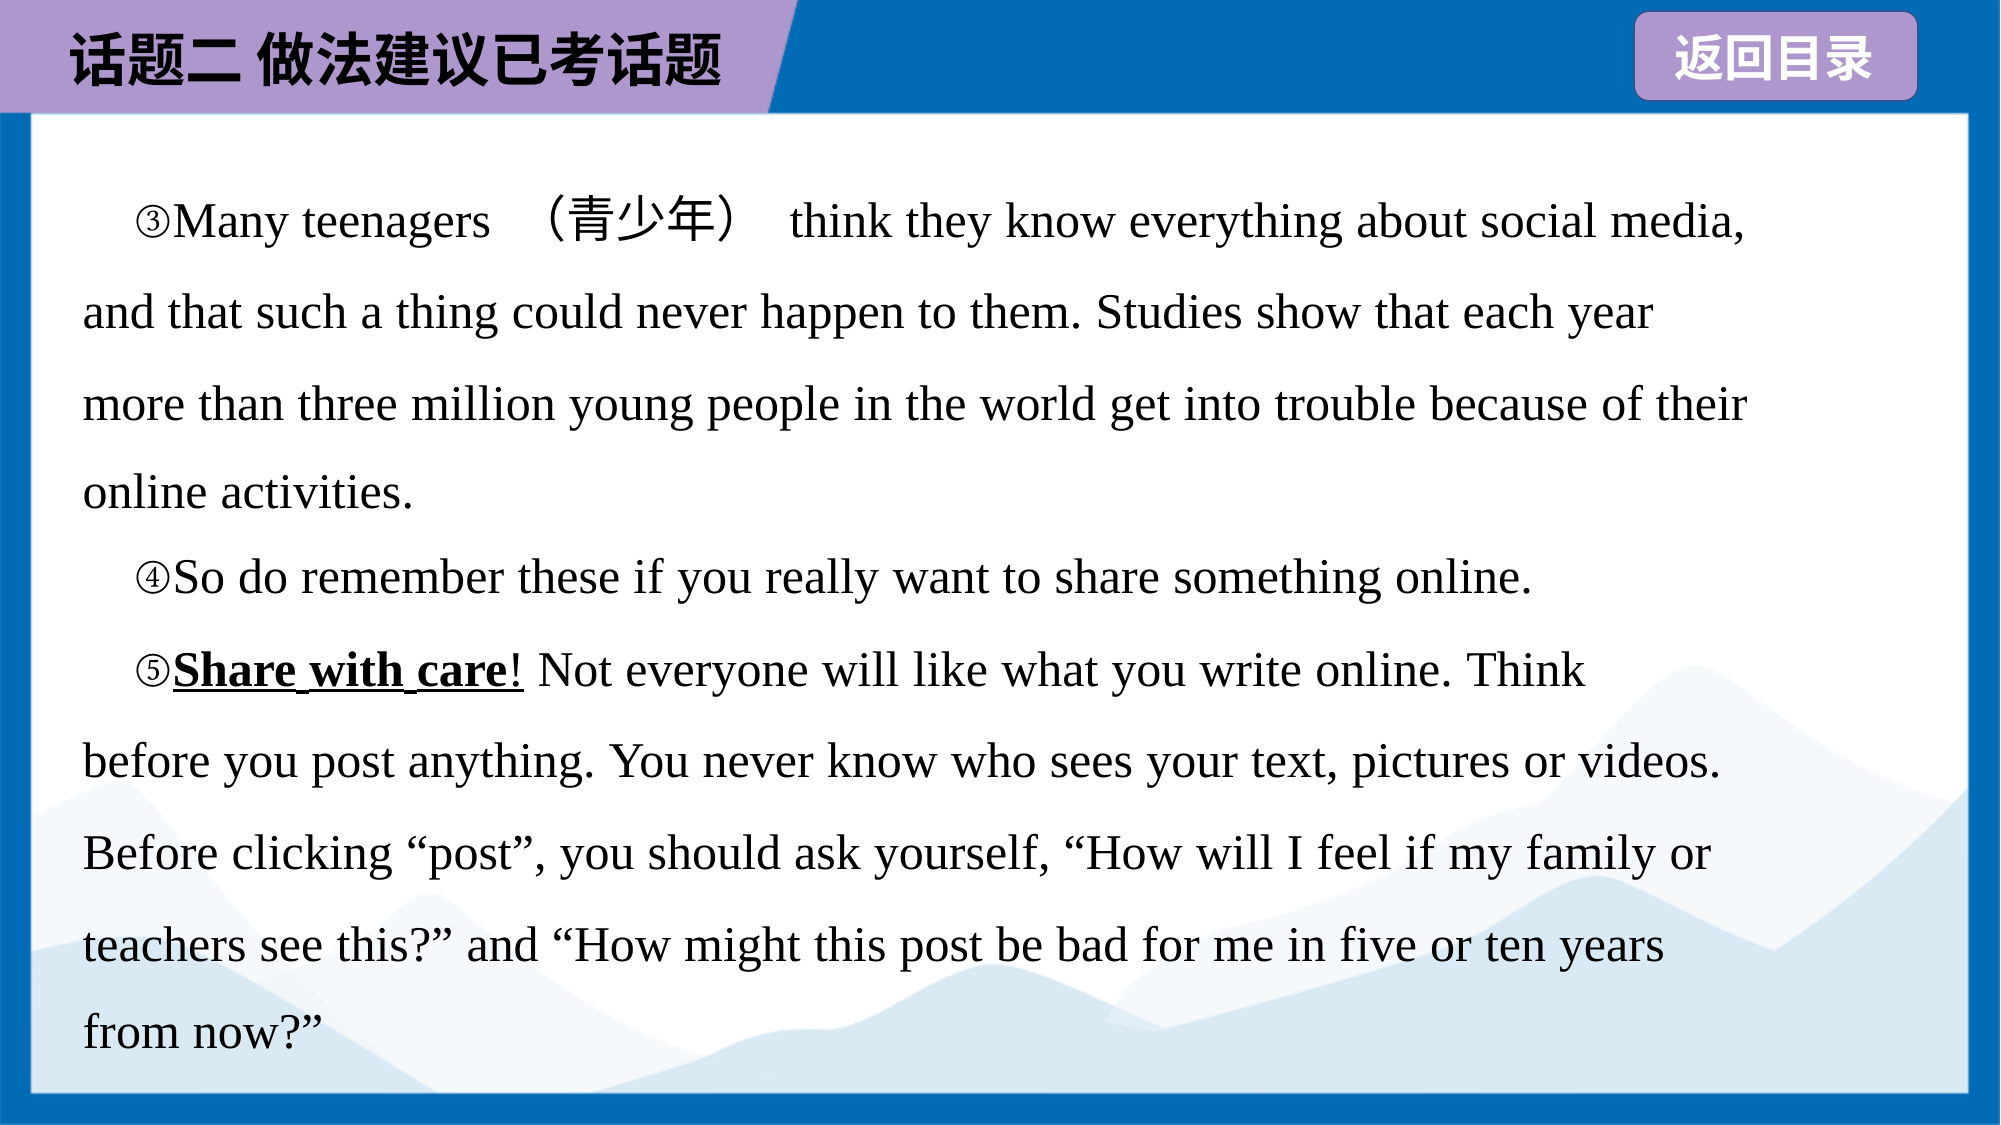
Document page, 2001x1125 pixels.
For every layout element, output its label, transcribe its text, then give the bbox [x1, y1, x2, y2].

text_box ③Many teenagers （青少年） think they know everything about social media, and that such a thing could never happen to them. Studies show that each year more than three million young people in the world get into trouble because of their online activities. [82, 155, 1917, 509]
text_box ④So do remember these if you really want to share something online. [82, 515, 1917, 594]
picture [0, 0, 2000, 1125]
text_box ⑤Share with care! Not everyone will like what you write online. Think before you post anything. You never know who sees your text, pictures or videos. Before clicking “post”, you should ask yourself, “How will I feel if my family or teachers see this?” and “How might this post be bad for me in five or ten years from now?” [82, 604, 1917, 1049]
